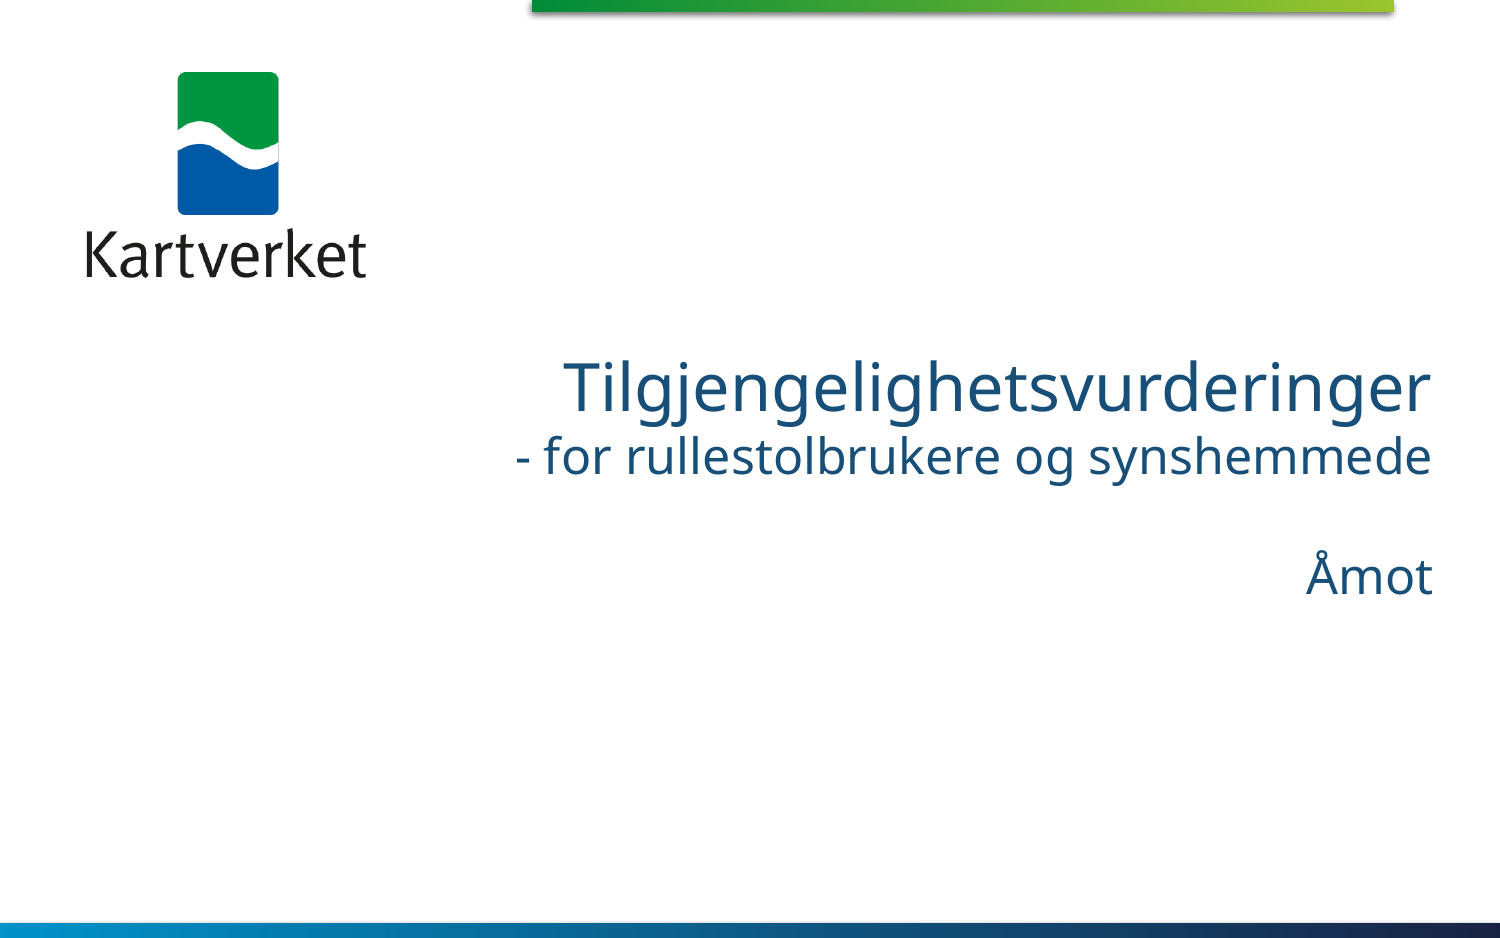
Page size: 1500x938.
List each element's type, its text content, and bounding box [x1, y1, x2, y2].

text_box Tilgjengelighetsvurderinger - for rullestolbrukere og synshemmede Åmot [66, 337, 1449, 613]
